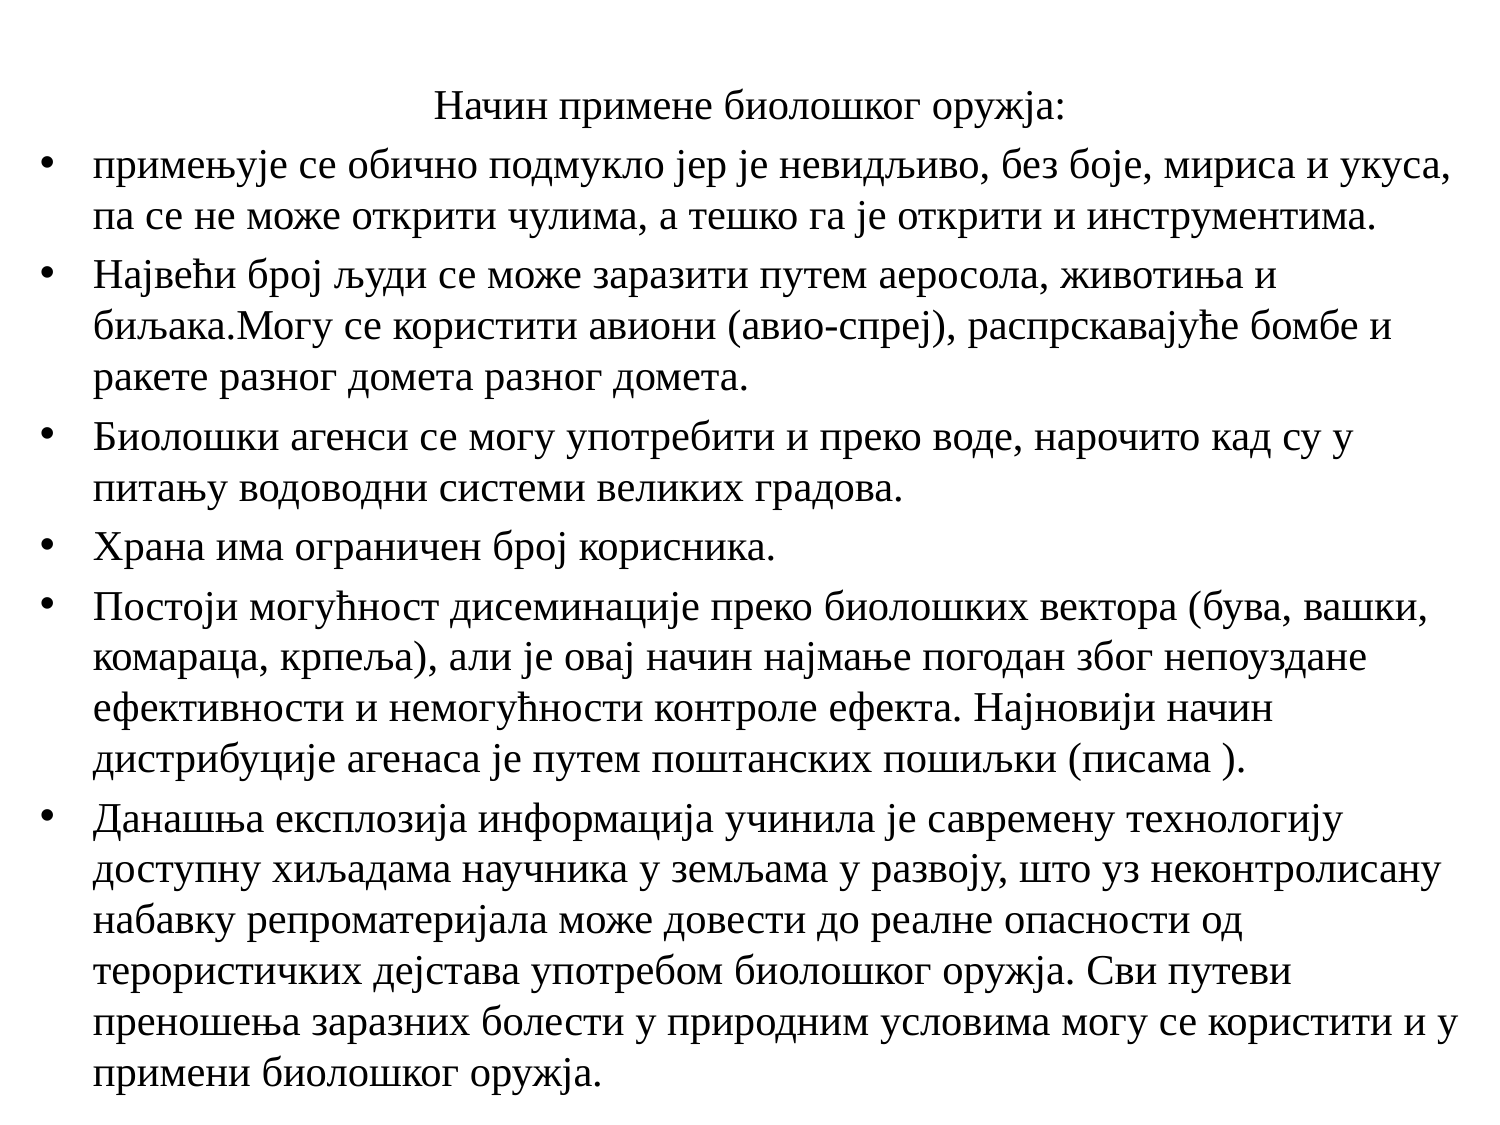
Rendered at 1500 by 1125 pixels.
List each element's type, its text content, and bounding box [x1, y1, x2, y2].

list Начин примене биолошког оружја: примењује се обично подмукло јер је невидљиво, без боје, мириса и укуса, па се не може открити чулима, а тешко га је открити и инструментима. Највећи број људи се може заразити путем аеросола, животиња и биљака.Могу се користити авиони (авио-спреј), распрскавајуће бомбе и ракете разног домета разног домета. Биолошки агенси се могу употребити и преко воде, нарочито кад су у питању водоводни системи великих градова. Храна има ограничен број корисника. Постоји могућност дисеминације преко биолошких вектора (бува, вашки, комараца, крпеља), али је овај начин најмање погодан због непоуздане ефективности и немогућности контроле ефекта. Најновији начин дистрибуције агенаса је путем поштанских пошиљки (писама ). Данашња експлозија информација учинила је савремену технологију доступну хиљадама научника у земљама у развоју, што уз неконтролисану набавку репроматеријала може довести до реалне опасности од терористичких дејстава употребом биолошког оружја. Сви путеви преношења заразних болести у природним условима могу се користити и у примени биолошког оружја. [24, 46, 1475, 1125]
